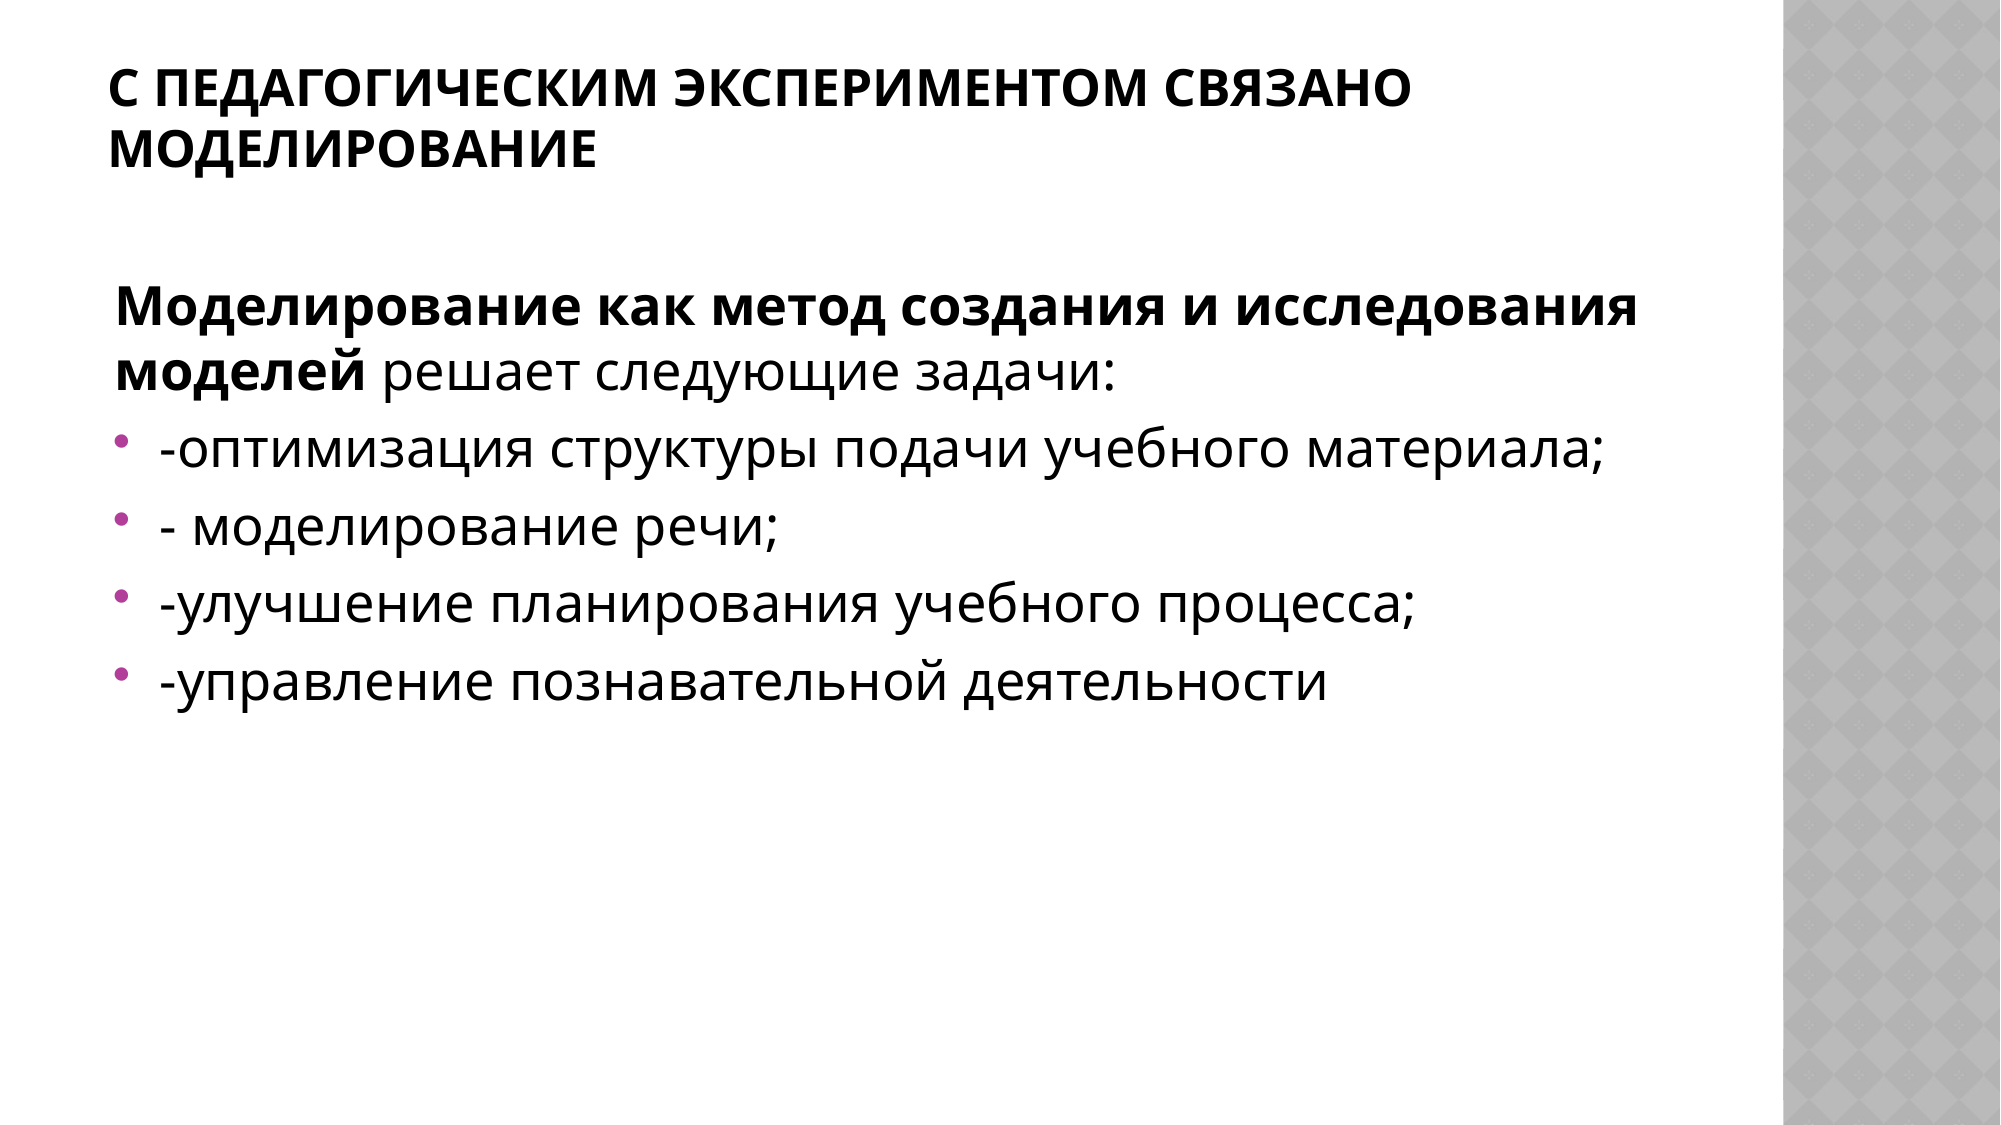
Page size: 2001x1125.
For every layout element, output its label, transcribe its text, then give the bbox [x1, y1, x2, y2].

title С педагогическим экспериментом связано моделирование [99, 52, 1684, 240]
list Моделирование как метод создания и исследования моделей решает следующие задачи: -оптимизация структуры подачи учебного материала; - моделирование речи; -улучшение планирования учебного процесса; -управление познавательной деятельности [99, 264, 1684, 1059]
